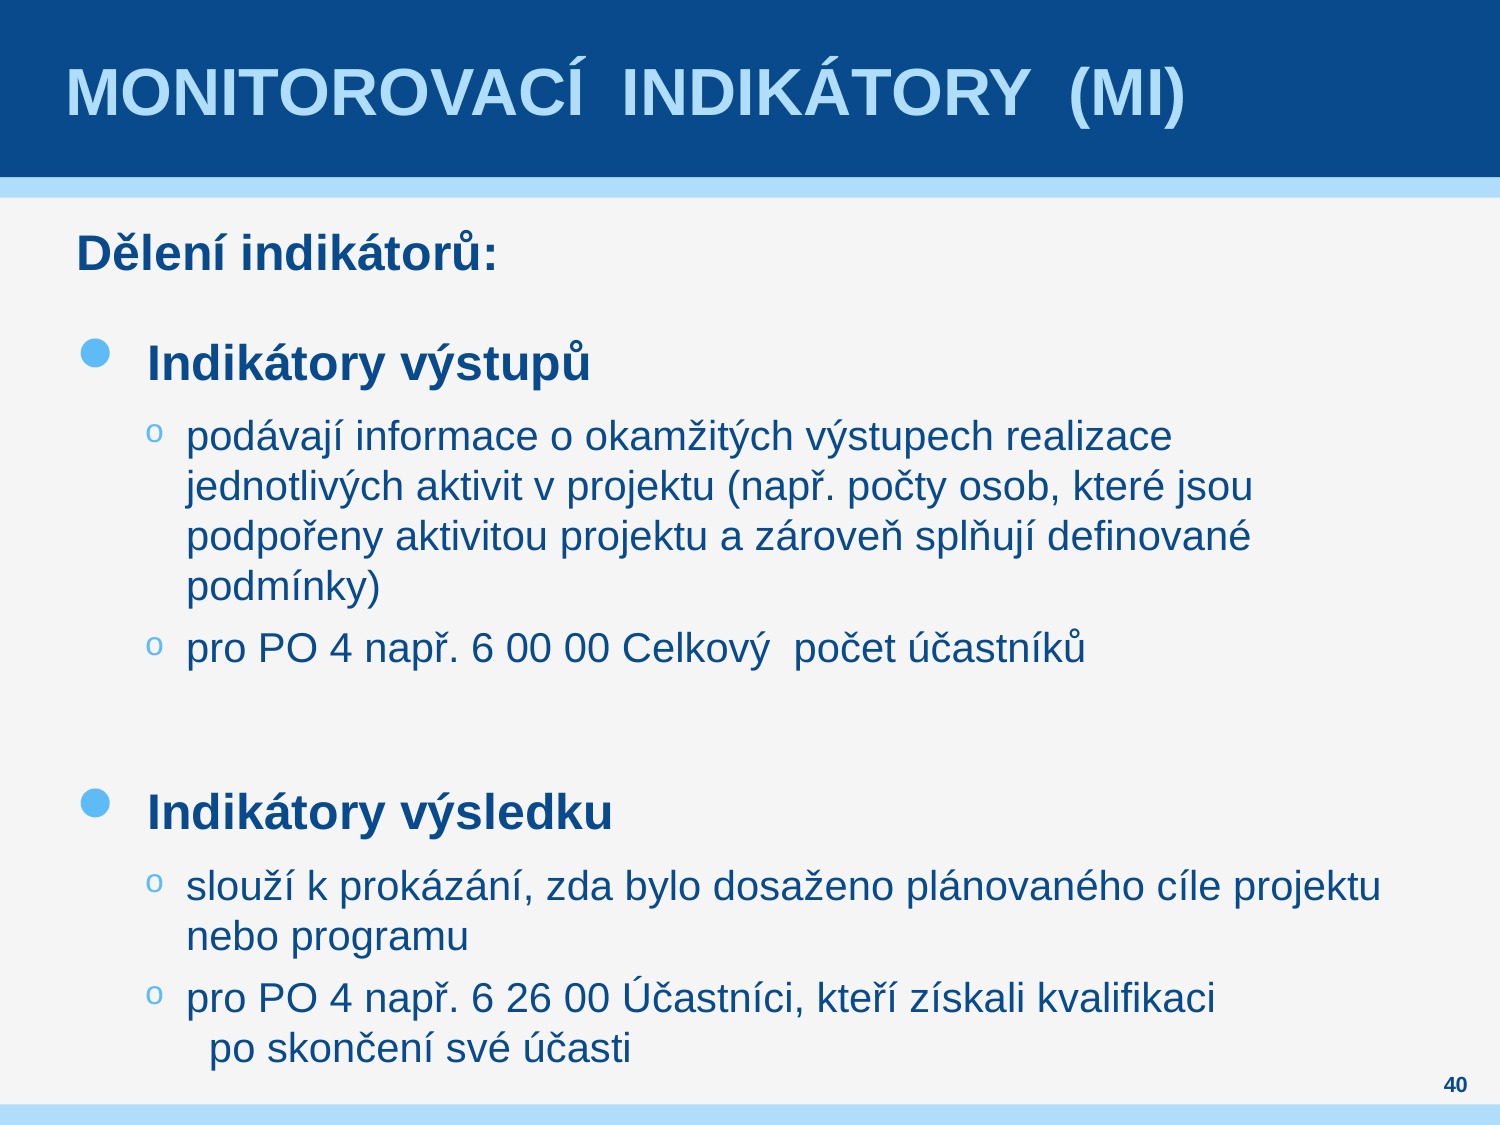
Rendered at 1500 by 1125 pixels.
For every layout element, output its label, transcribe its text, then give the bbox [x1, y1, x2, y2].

slide_number 40 [1417, 1068, 1495, 1099]
list Dělení indikátorů: Indikátory výstupů podávají informace o okamžitých výstupech realizace jednotlivých aktivit v projektu (např. počty osob, které jsou podpořeny aktivitou projektu a zároveň splňují definované podmínky) pro PO 4 např. 6 00 00 Celkový počet účastníků Indikátory výsledku slouží k prokázání, zda bylo dosaženo plánovaného cíle projektu nebo programu pro PO 4 např. 6 26 00 Účastníci, kteří získali kvalifikaci po skončení své účasti [76, 219, 1400, 993]
title monitorovací Indikátory (MI) [59, 0, 1441, 178]
